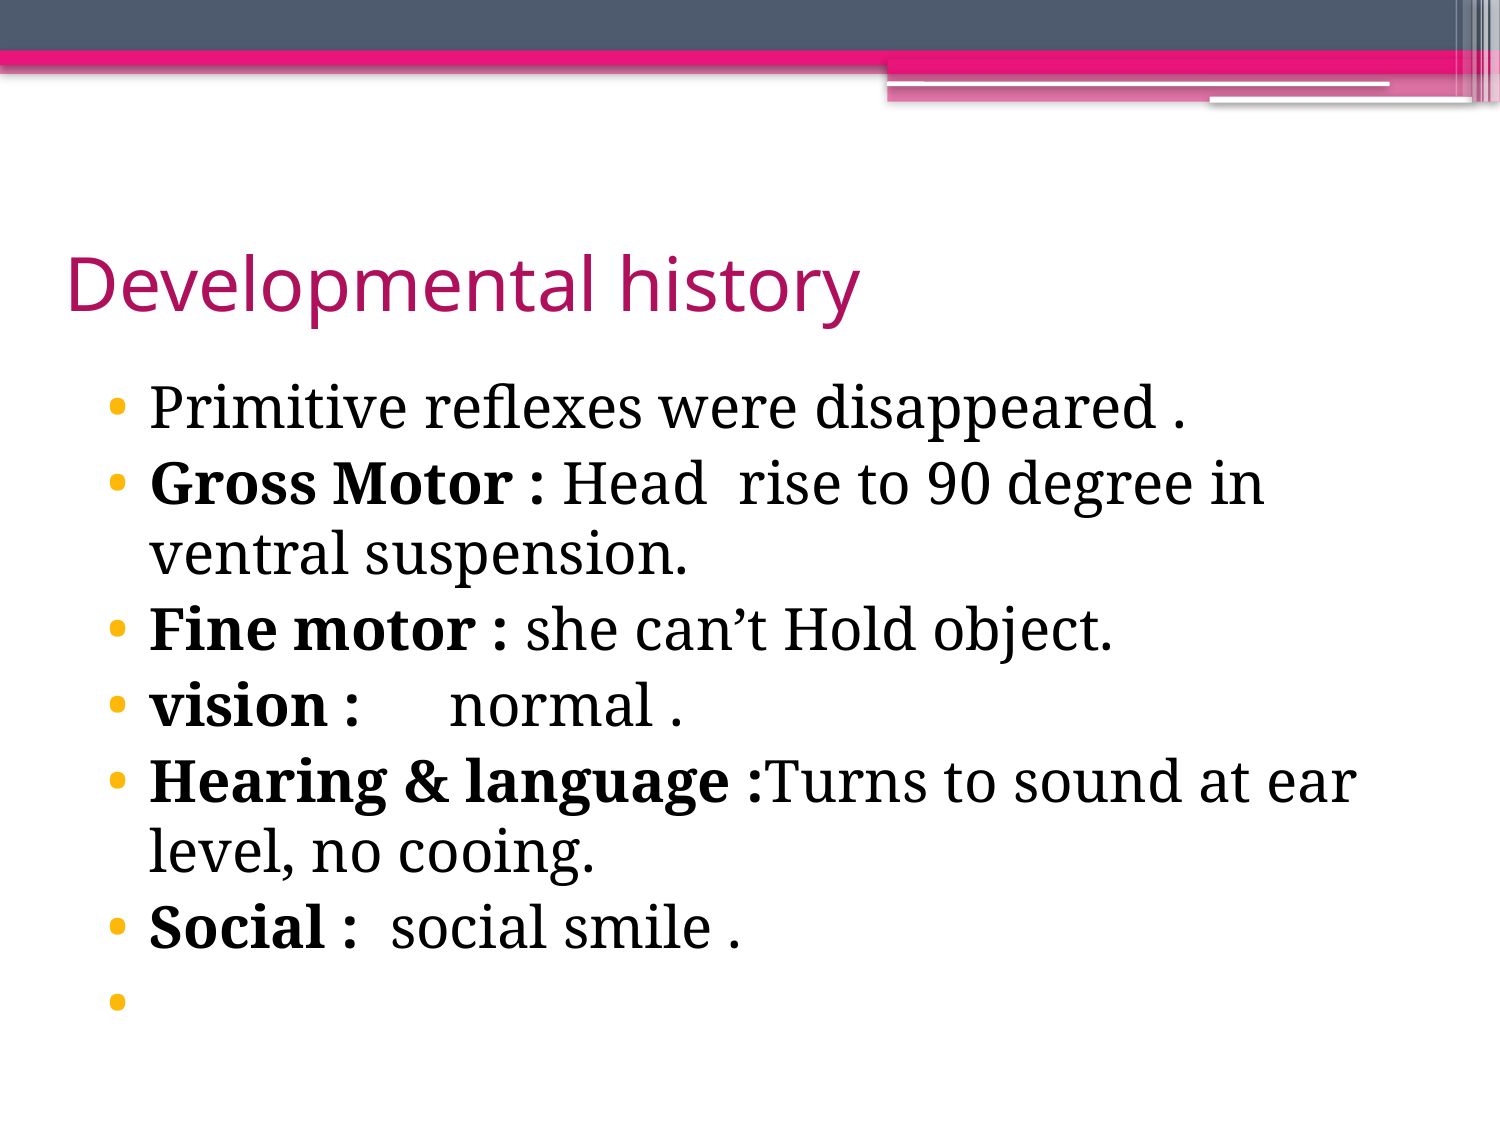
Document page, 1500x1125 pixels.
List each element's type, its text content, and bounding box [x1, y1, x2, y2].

list Primitive reflexes were disappeared . Gross Motor : Head rise to 90 degree in ventral suspension. Fine motor : she can’t Hold object. vision : normal . Hearing & language :Turns to sound at ear level, no cooing. Social : social smile . [75, 362, 1425, 1079]
title Developmental history [50, 212, 1400, 350]
